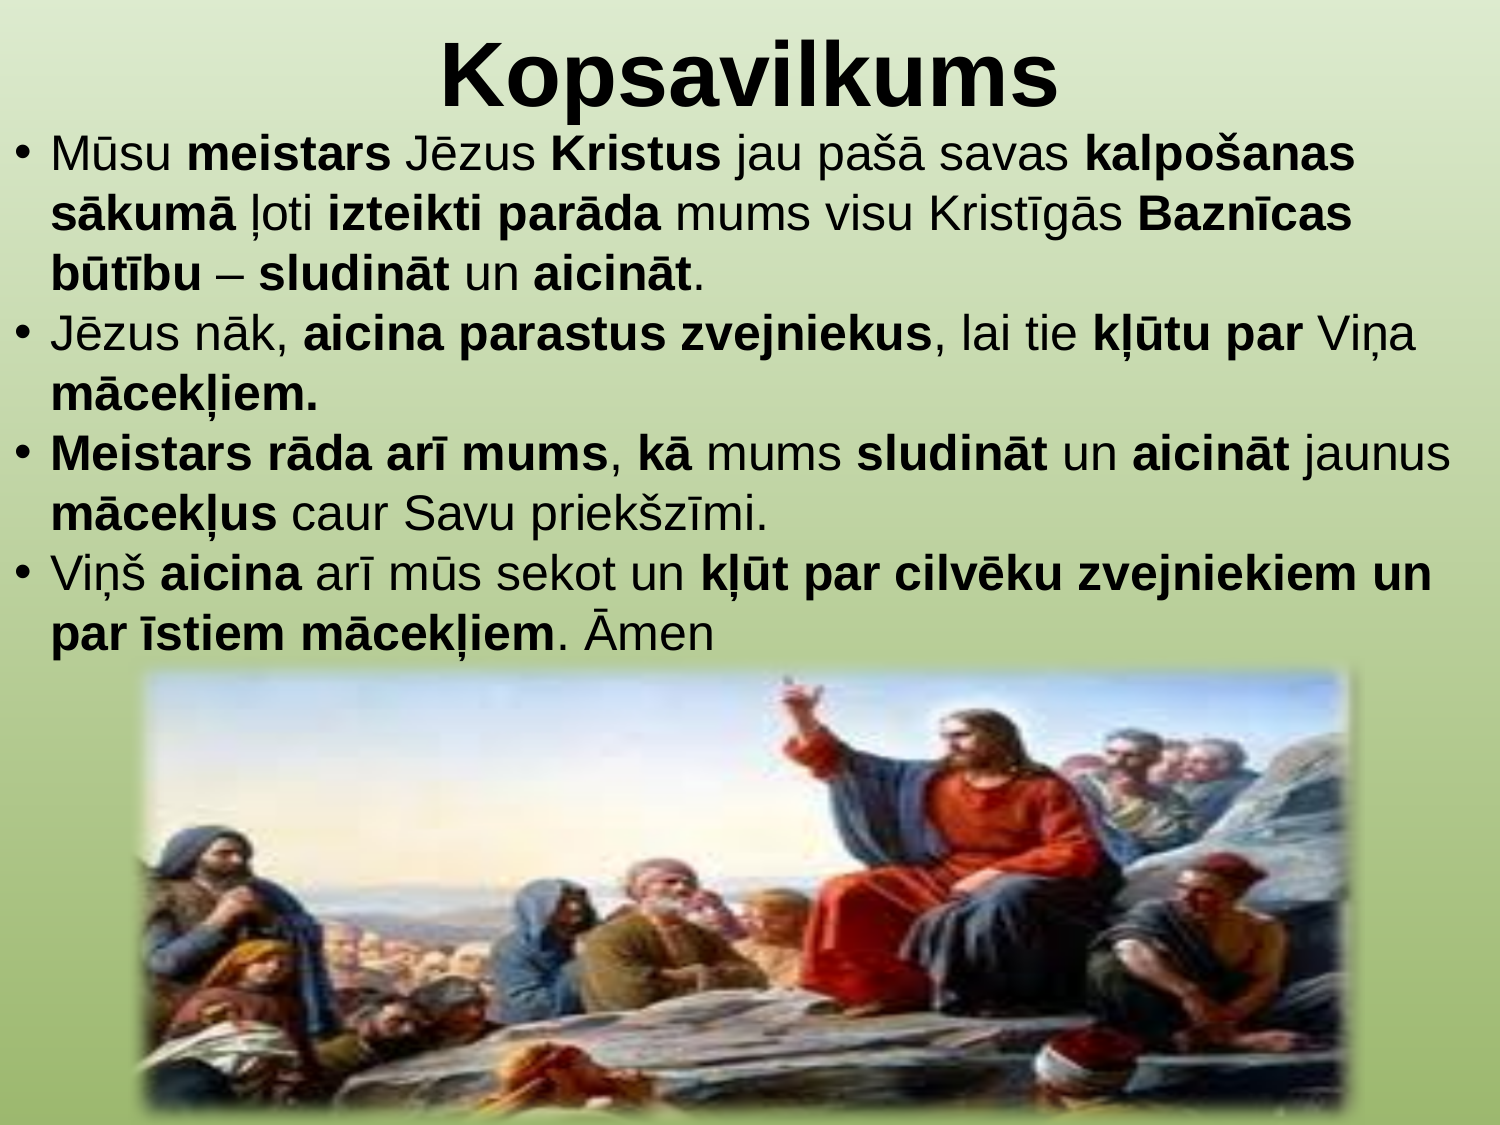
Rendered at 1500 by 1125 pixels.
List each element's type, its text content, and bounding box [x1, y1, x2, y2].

picture [128, 656, 1365, 1125]
text_box Kopsavilkums [0, 0, 1500, 140]
text_box Mūsu meistars Jēzus Kristus jau pašā savas kalpošanas sākumā ļoti izteikti parāda mums visu Kristīgās Baznīcas būtību – sludināt un aicināt. Jēzus nāk, aicina parastus zvejniekus, lai tie kļūtu par Viņa mācekļiem. Meistars rāda arī mums, kā mums sludināt un aicināt jaunus mācekļus caur Savu priekšzīmi. Viņš aicina arī mūs sekot un kļūt par cilvēku zvejniekiem un par īstiem mācekļiem. Āmen [0, 140, 1500, 729]
